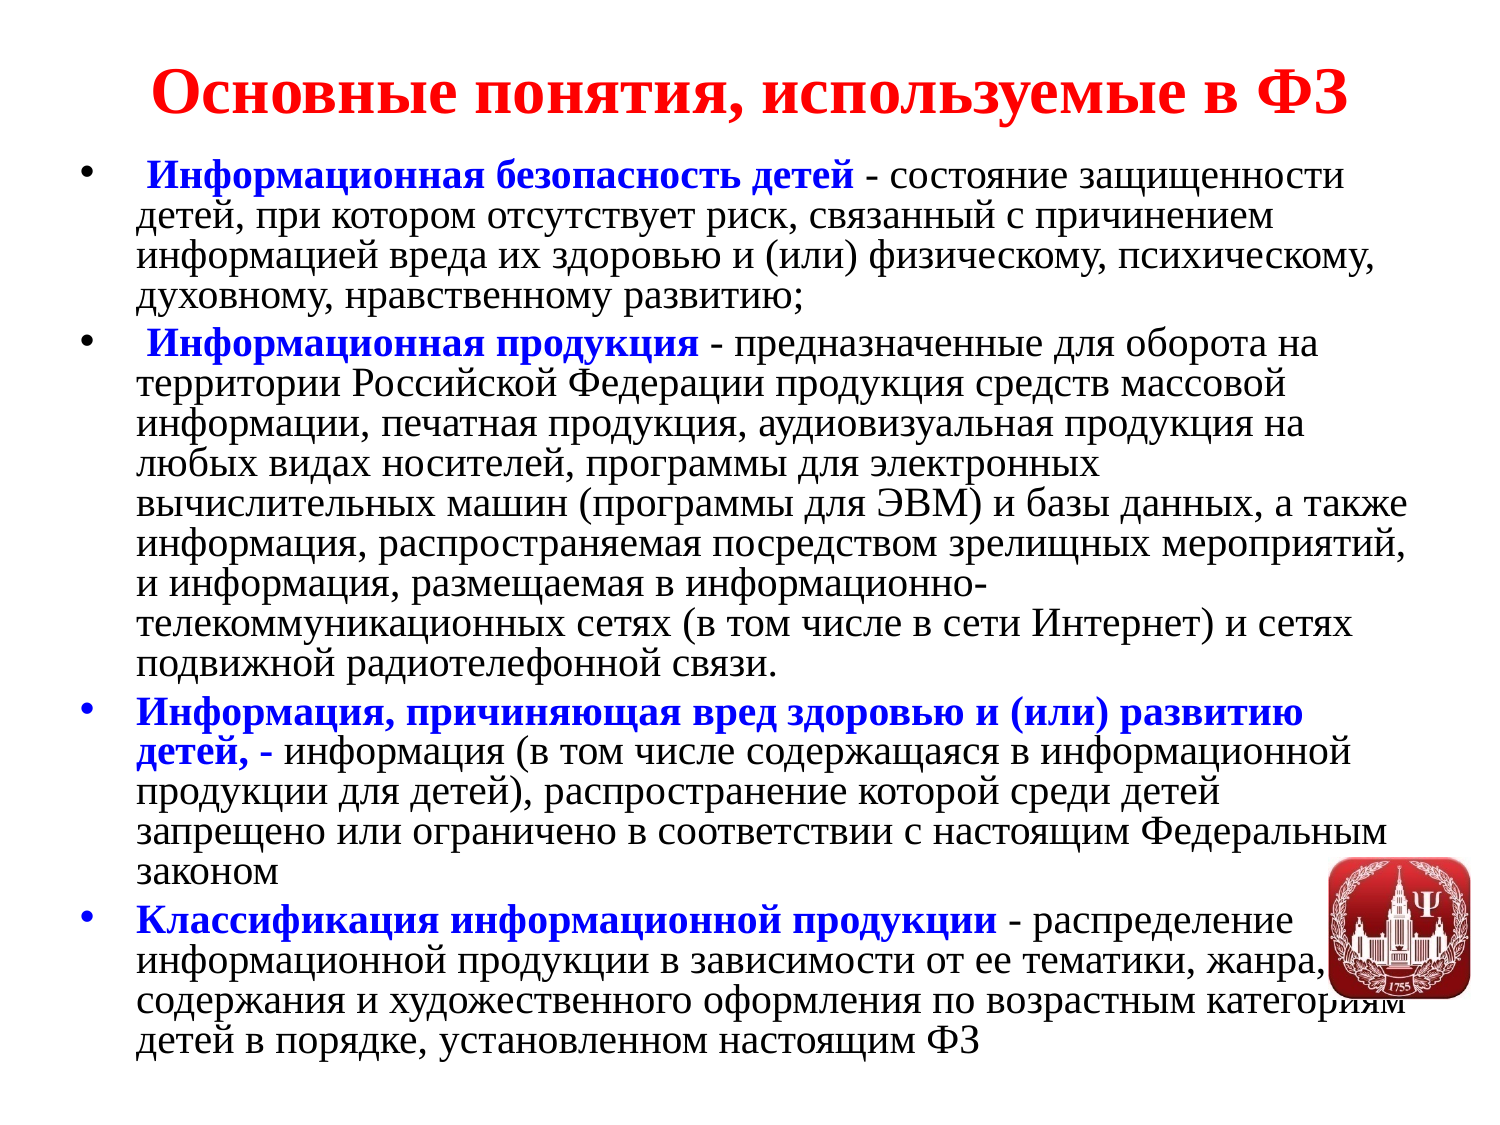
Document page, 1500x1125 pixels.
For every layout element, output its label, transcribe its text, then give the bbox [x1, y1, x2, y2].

picture [1328, 857, 1472, 1001]
title Основные понятия, используемые в ФЗ [75, 1, 1425, 149]
list Информационная безопасность детей - состояние защищенности детей, при котором отсутствует риск, связанный с причинением информацией вреда их здоровью и (или) физическому, психическому, духовному, нравственному развитию; Информационная продукция - предназначенные для оборота на территории Российской Федерации продукция средств массовой информации, печатная продукция, аудиовизуальная продукция на любых видах носителей, программы для электронных вычислительных машин (программы для ЭВМ) и базы данных, а также информация, распространяемая посредством зрелищных мероприятий, и информация, размещаемая в информационно-телекоммуникационных сетях (в том числе в сети Интернет) и сетях подвижной радиотелефонной связи. Информация, причиняющая вред здоровью и (или) развитию детей, - информация (в том числе содержащаяся в информационной продукции для детей), распространение которой среди детей запрещено или ограничено в соответствии с настоящим Федеральным законом Классификация информационной продукции - распределение информационной продукции в зависимости от ее тематики, жанра, содержания и художественного оформления по возрастным категориям детей в порядке, установленном настоящим ФЗ [64, 149, 1425, 1035]
